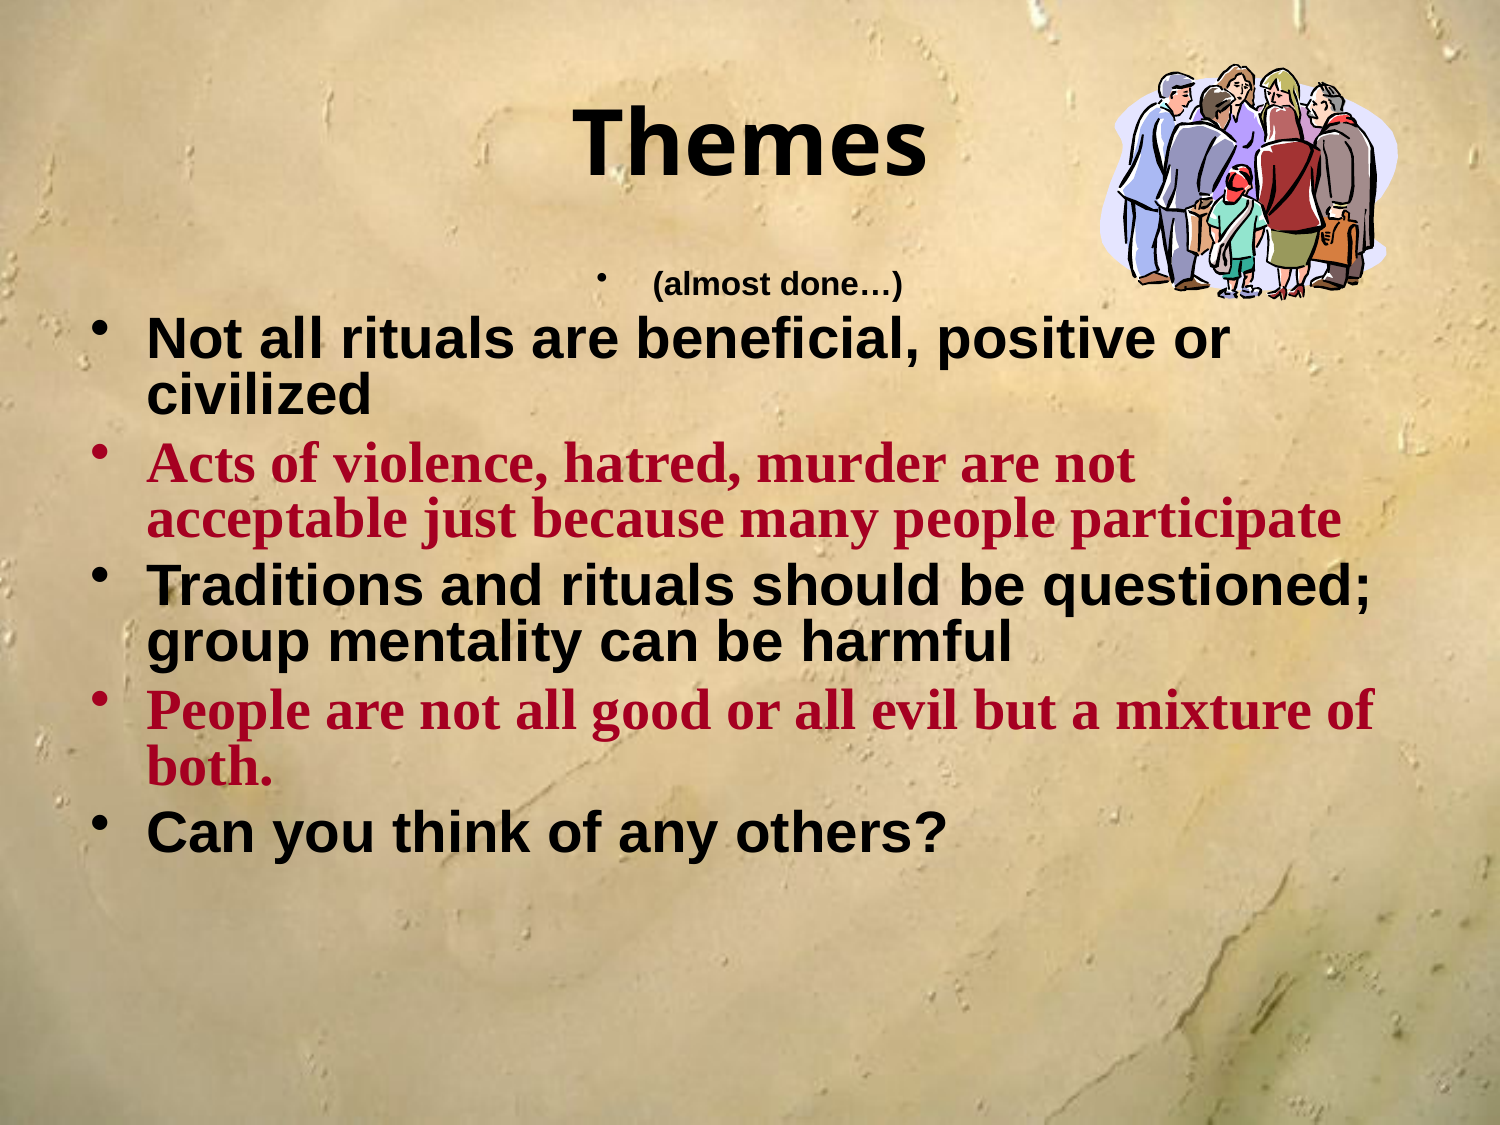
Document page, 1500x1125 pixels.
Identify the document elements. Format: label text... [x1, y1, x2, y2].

list (almost done…) Not all rituals are beneficial, positive or civilized Acts of violence, hatred, murder are not acceptable just because many people participate Traditions and rituals should be questioned; group mentality can be harmful People are not all good or all evil but a mixture of both. Can you think of any others? [74, 262, 1426, 1006]
picture [0, 0, 1500, 1125]
title Themes [74, 44, 1426, 233]
